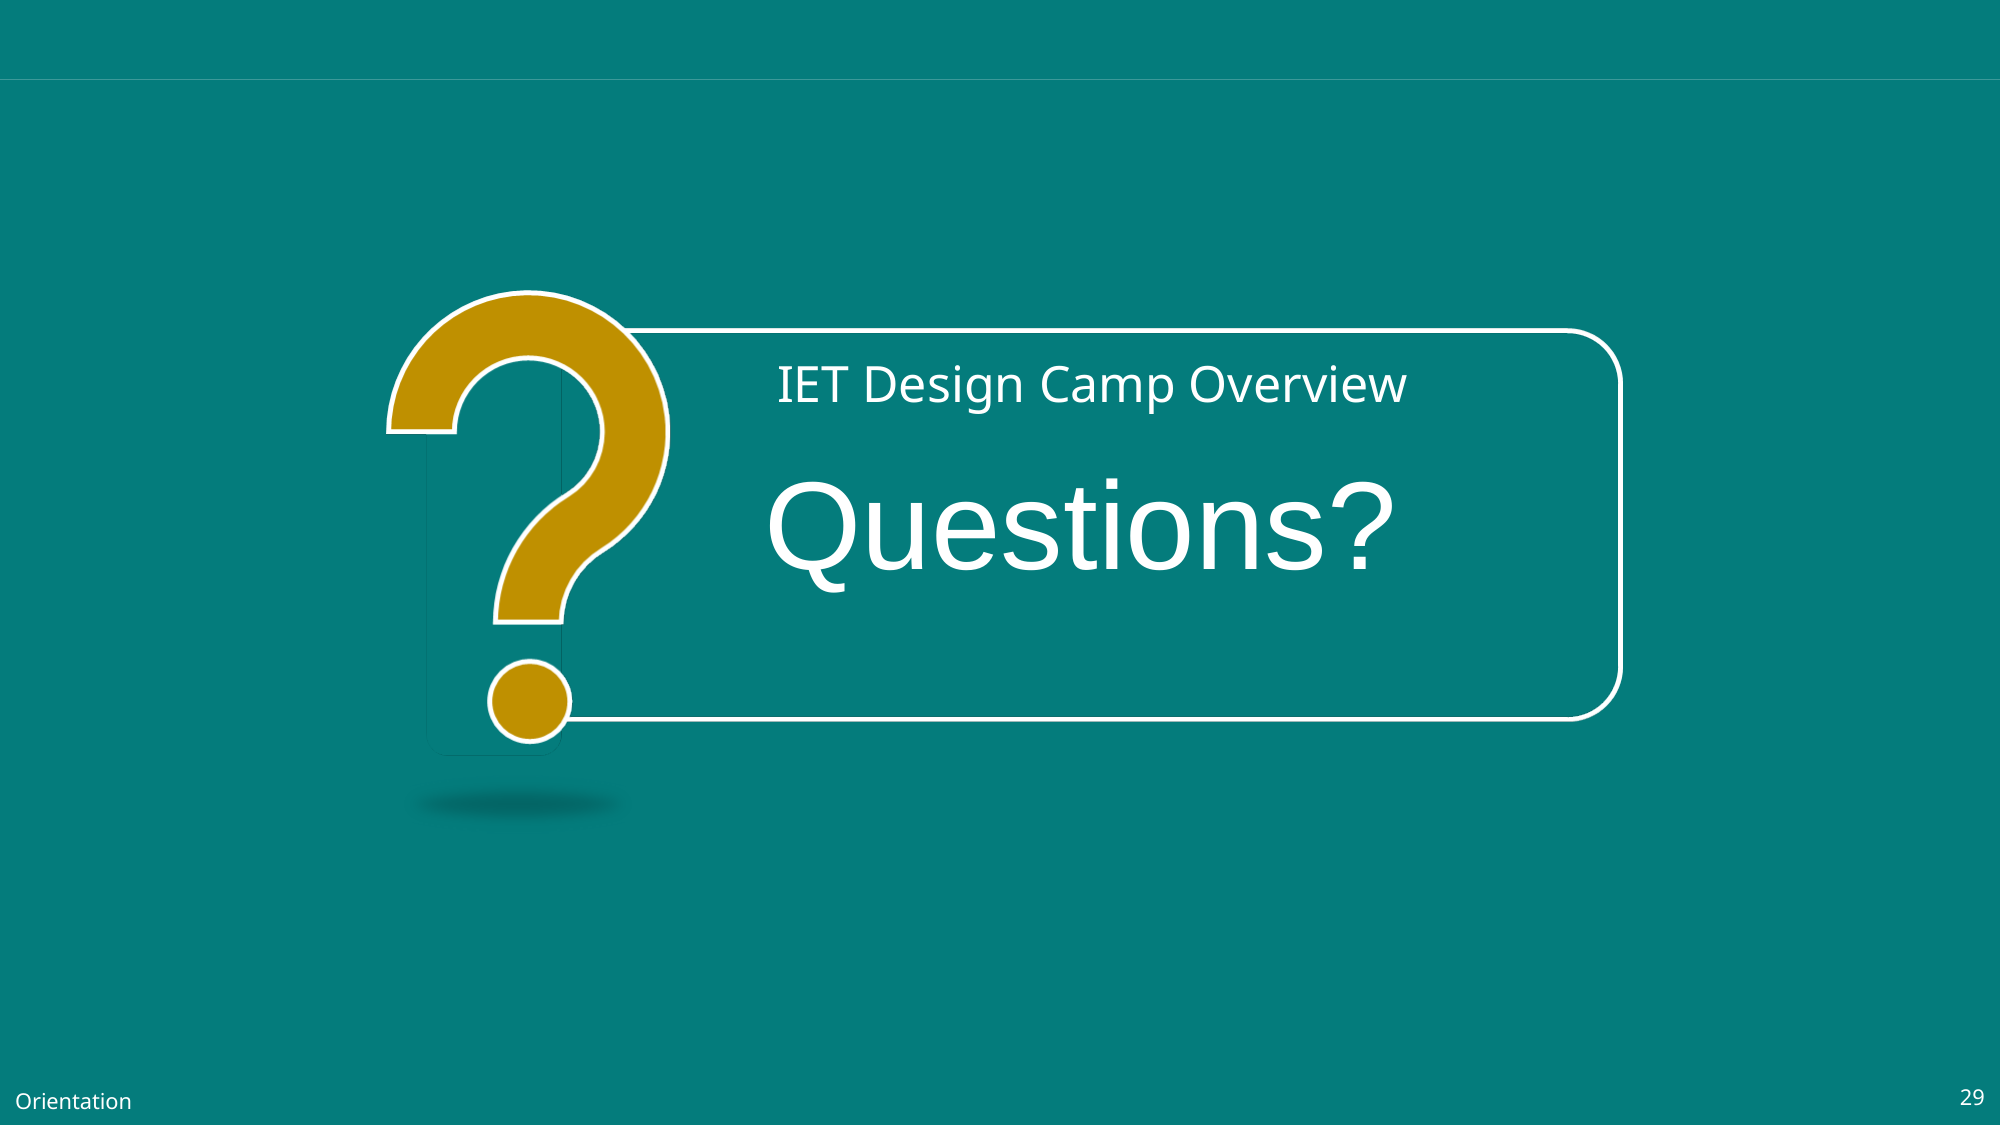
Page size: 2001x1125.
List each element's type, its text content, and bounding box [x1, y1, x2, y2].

text_box Orientation [0, 1074, 675, 1122]
text_box 29 [1549, 1074, 2000, 1122]
picture [377, 290, 1623, 834]
